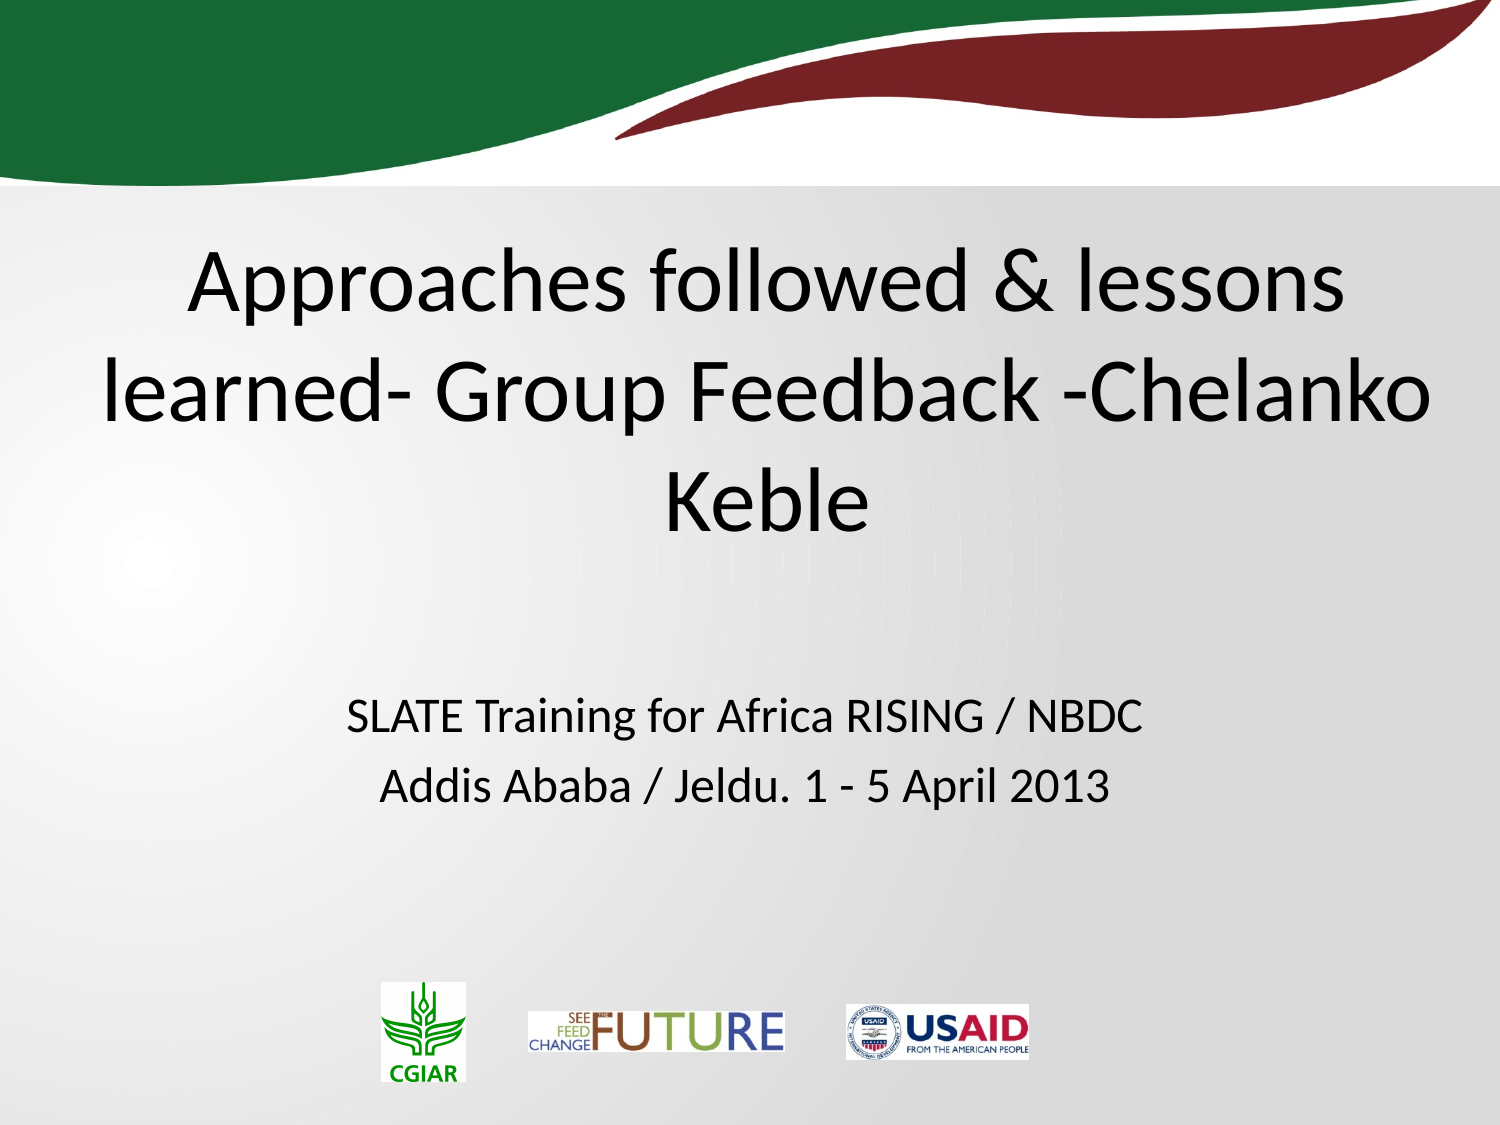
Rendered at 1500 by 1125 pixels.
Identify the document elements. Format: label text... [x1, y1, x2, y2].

picture [846, 1004, 1029, 1060]
picture [381, 982, 466, 1082]
list Approaches followed & lessons learned- Group Feedback -Chelanko Keble [50, 212, 1468, 550]
list SLATE Training for Africa RISING / NBDC Addis Ababa / Jeldu. 1 - 5 April 2013 [275, 675, 1197, 875]
picture [528, 1011, 785, 1052]
picture [0, 0, 1500, 186]
